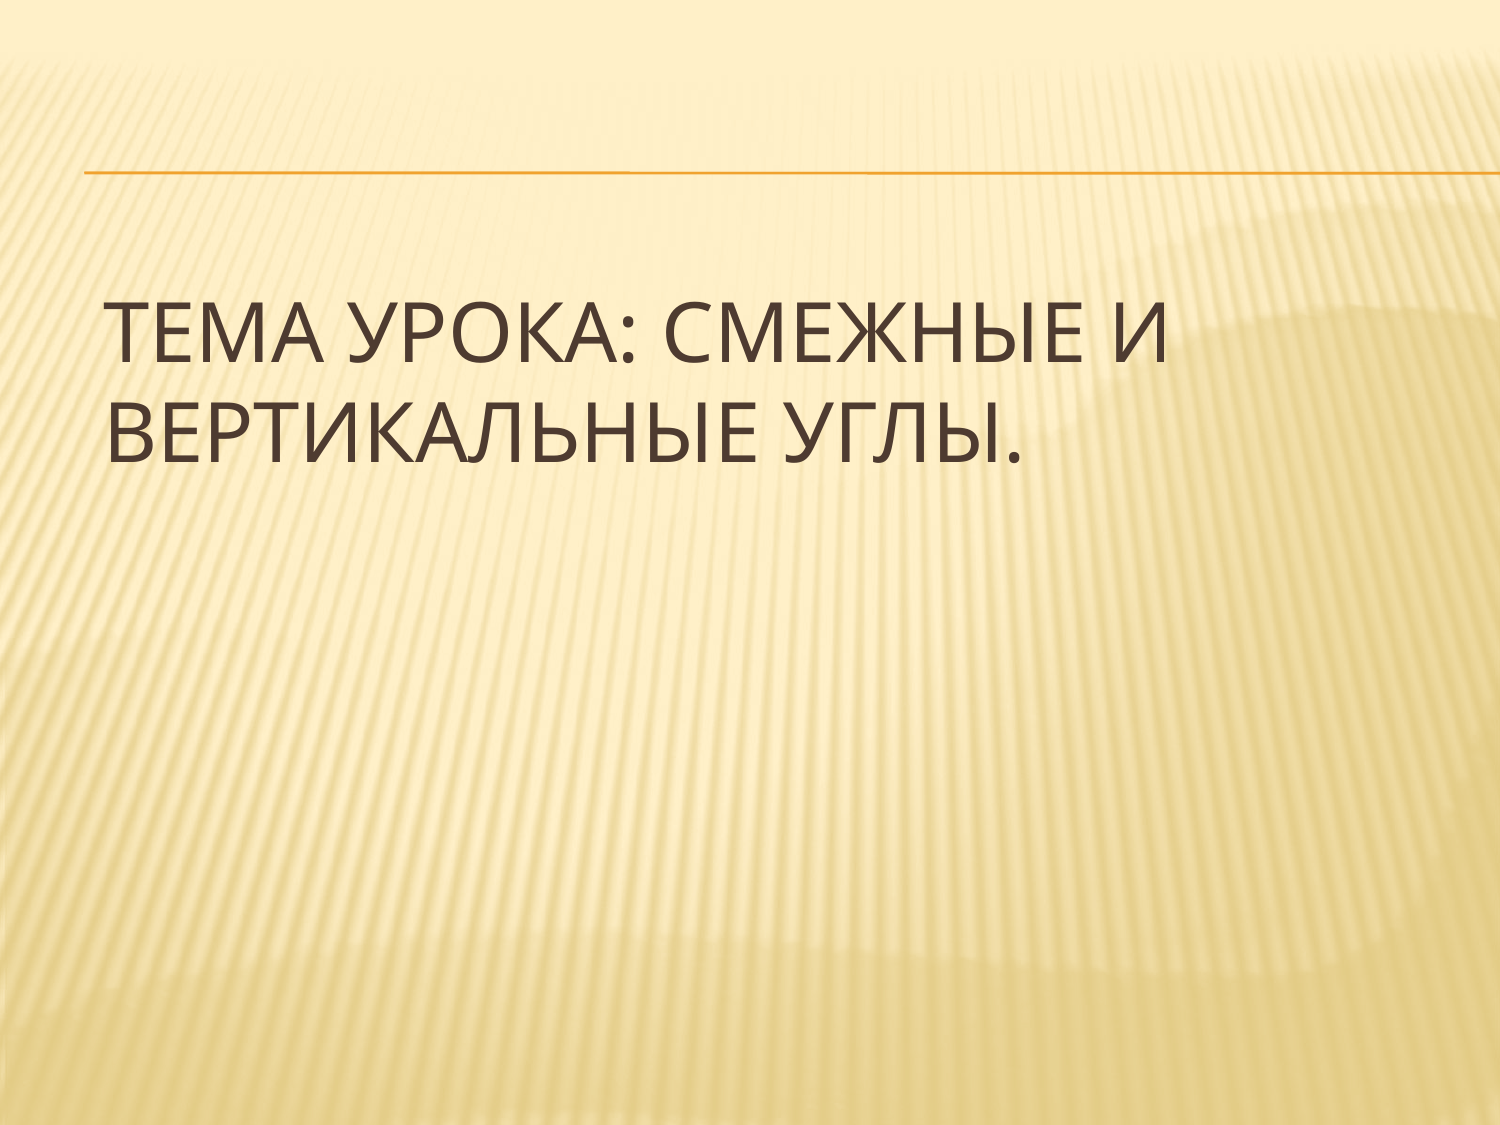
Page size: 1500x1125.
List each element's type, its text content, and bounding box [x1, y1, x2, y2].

title Тема урока: Смежные и вертикальные углы. [88, 267, 1439, 493]
